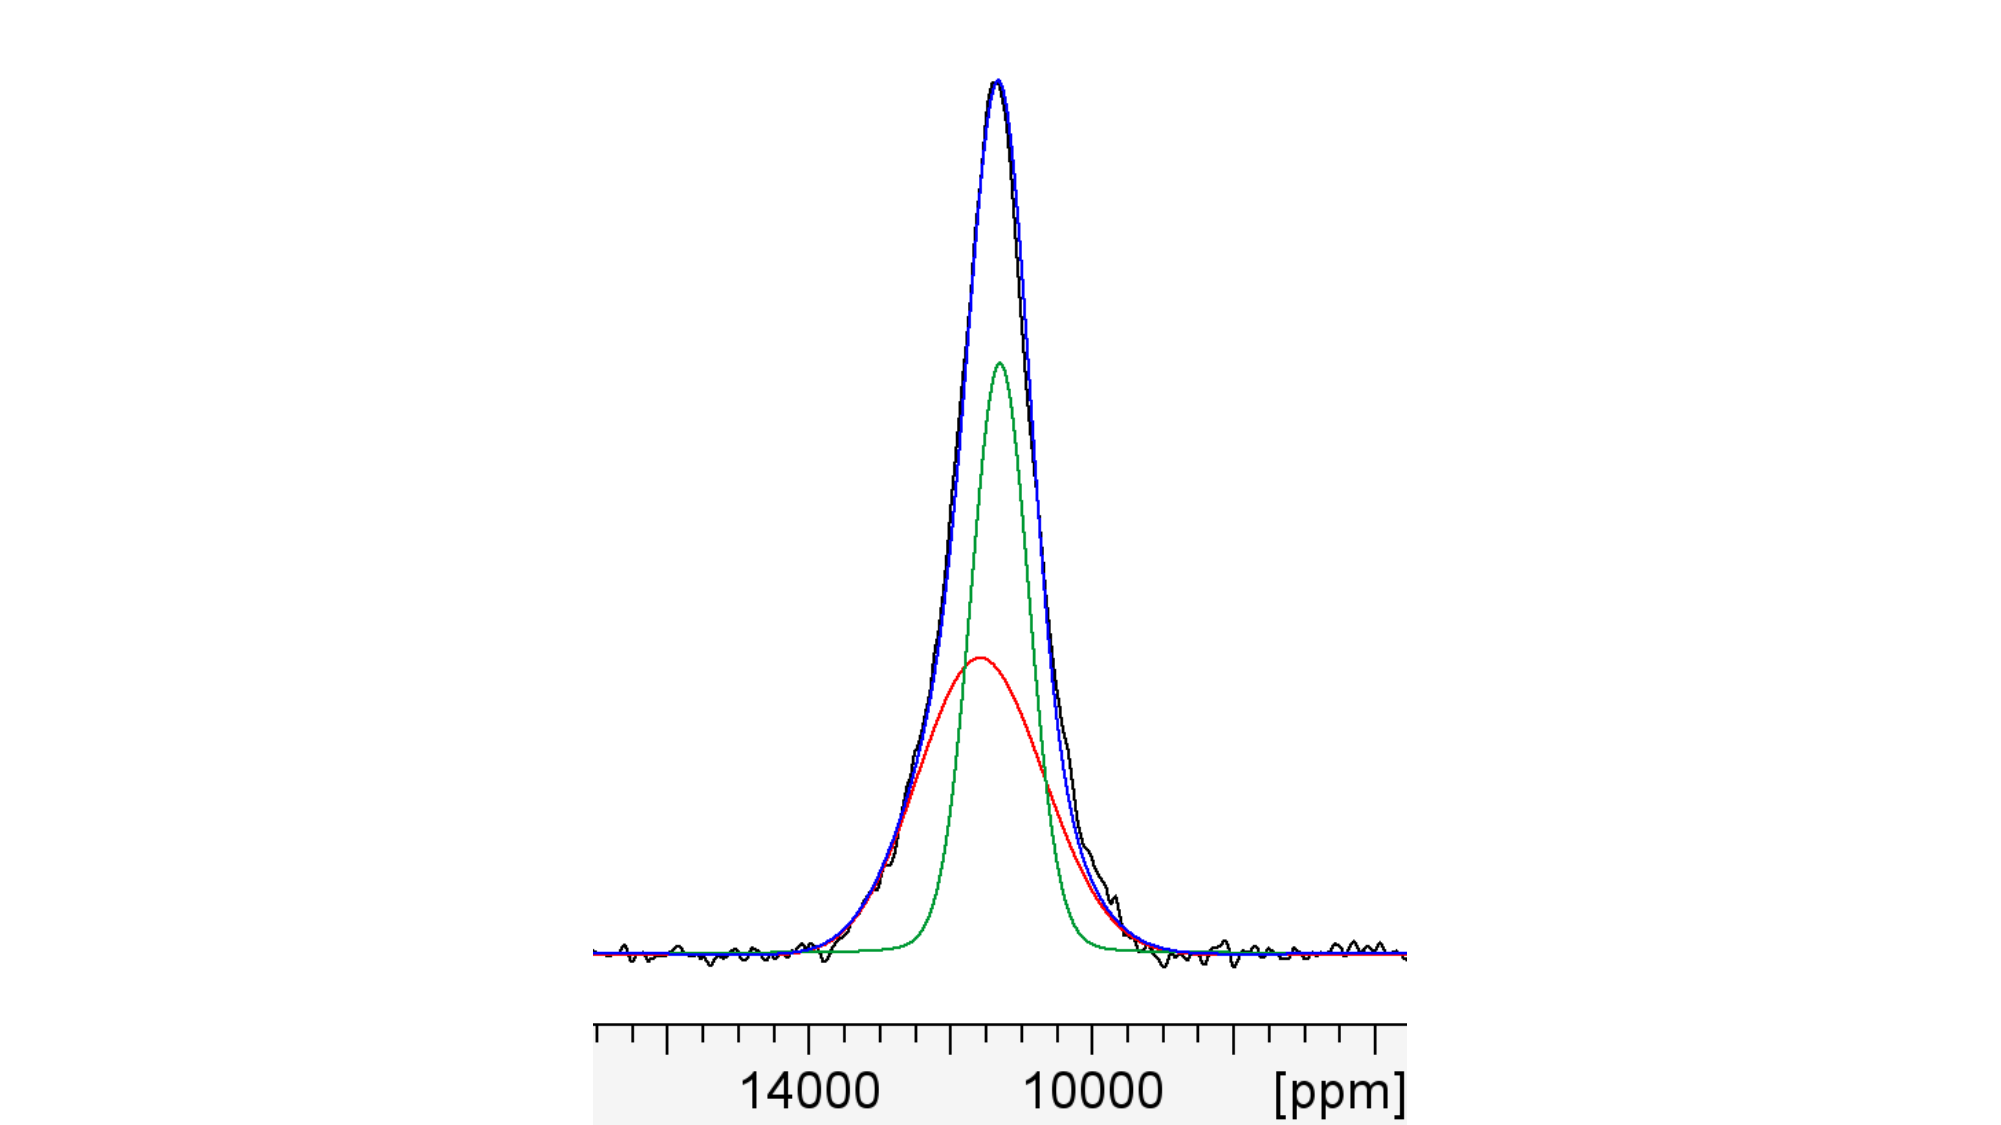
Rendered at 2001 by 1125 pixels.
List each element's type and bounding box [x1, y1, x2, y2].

picture [593, 0, 1407, 1125]
